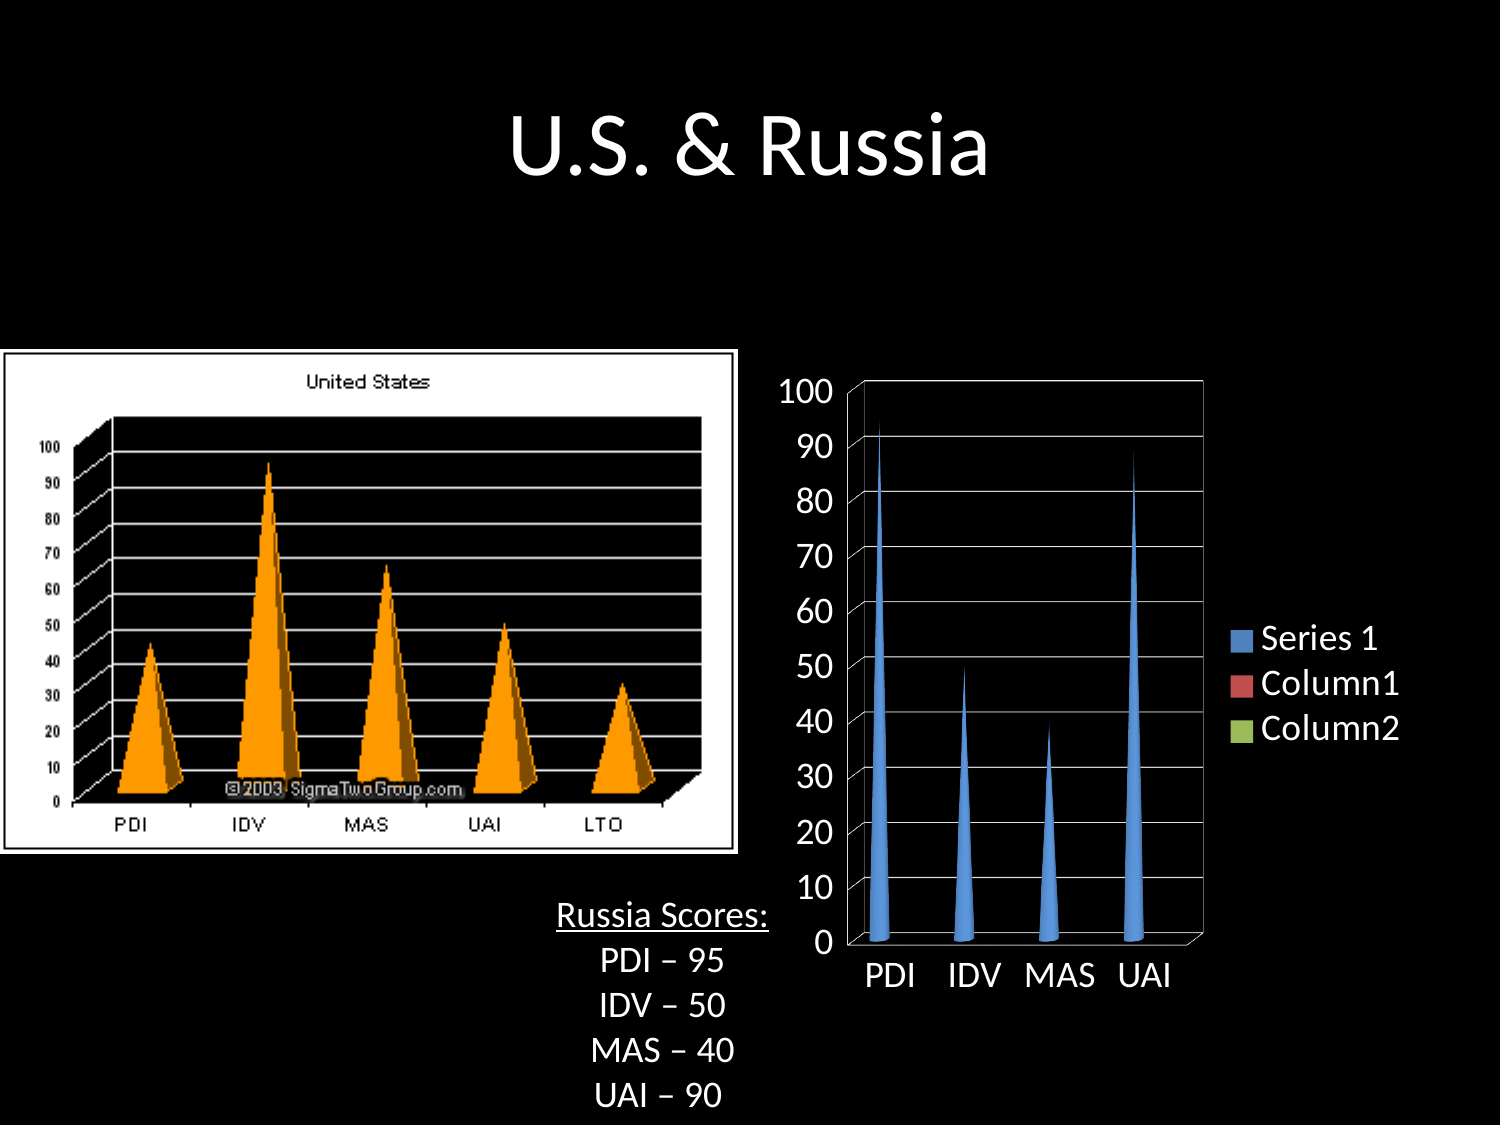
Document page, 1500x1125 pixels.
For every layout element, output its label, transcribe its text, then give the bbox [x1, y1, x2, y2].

title U.S. & Russia [75, 45, 1425, 233]
picture [0, 349, 738, 854]
chart [762, 362, 1426, 1011]
text_box Russia Scores: PDI – 95 IDV – 50 MAS – 40 UAI – 90 [287, 882, 1038, 1123]
